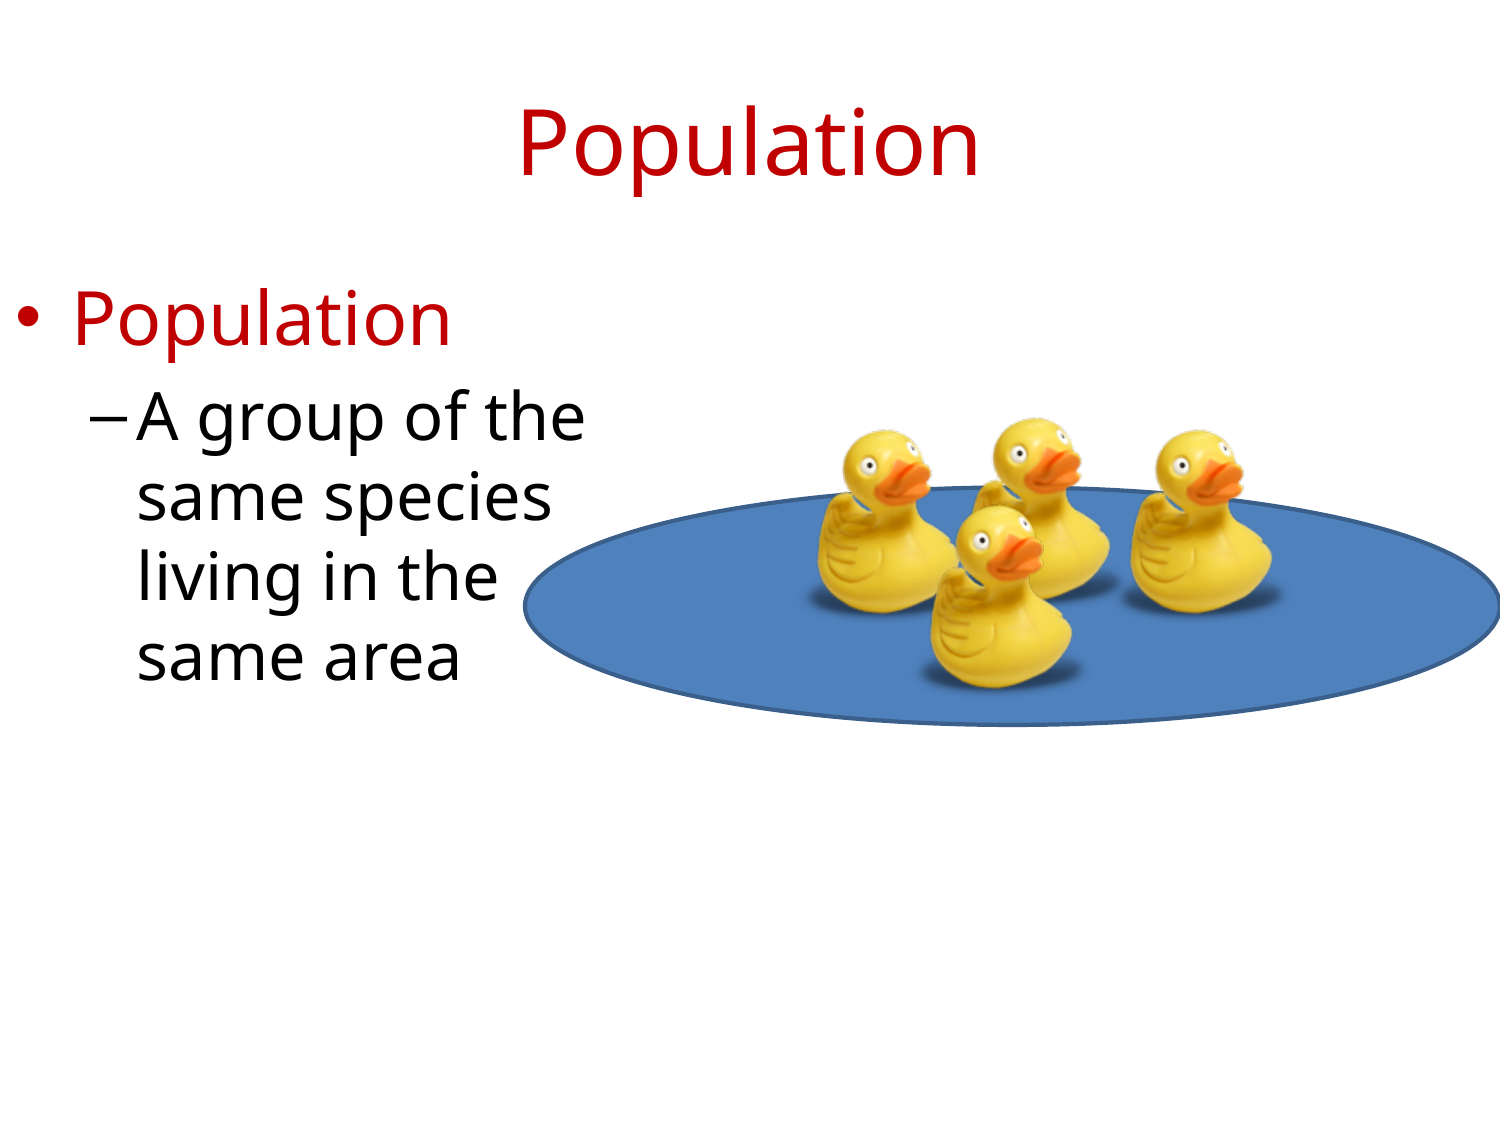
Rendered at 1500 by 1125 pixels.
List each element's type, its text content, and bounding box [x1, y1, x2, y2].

text_box [675, 499, 1500, 728]
picture [787, 412, 1301, 701]
list Population A group of the same species living in the same area [0, 262, 675, 800]
title Population [75, 45, 1425, 233]
